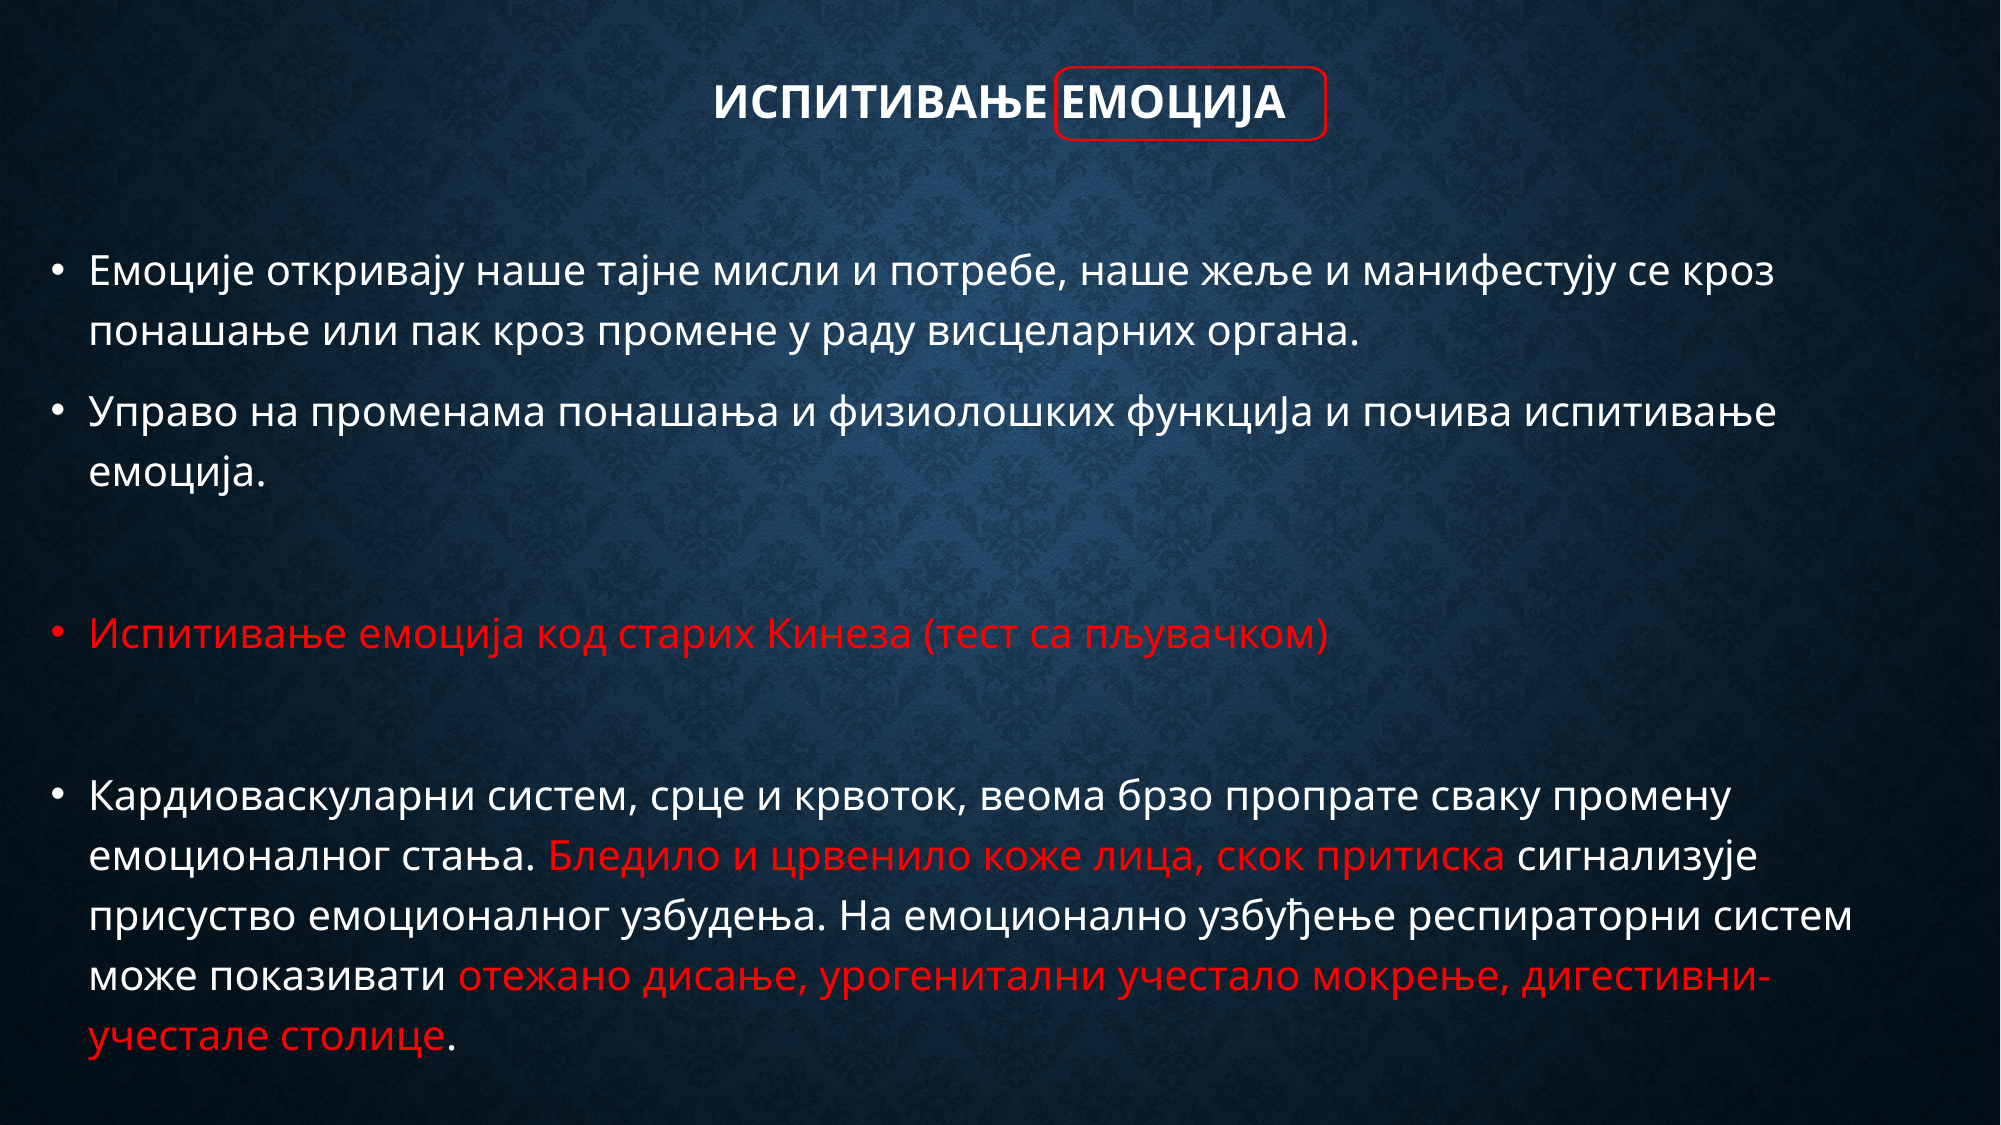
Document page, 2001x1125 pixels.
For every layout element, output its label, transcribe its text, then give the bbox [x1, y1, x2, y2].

picture [1053, 65, 1327, 142]
title Испитивање емоција [616, 32, 1382, 175]
list Емоције откривају наше тајне мисли и потребе, наше жеље и манифестују се кроз понашање или пак кроз промене у раду висцеларних органа. Управо на променама понашања и физиолошких функциЈа и почива испитивање емоција. Испитивање емоција код старих Кинеза (тест са пљувачком) Кардиоваскуларни систем, срце и крвоток, веома брзо пропрате сваку промену емоционалног стања. Бледило и црвенило коже лица, скок притиска сигнализује присуство емоционалног узбудења. На емоционално узбуђење респираторни систем може показивати отежано дисање, урогенитални учестало мокрење, дигестивни-учестале столице. [35, 226, 1965, 1093]
